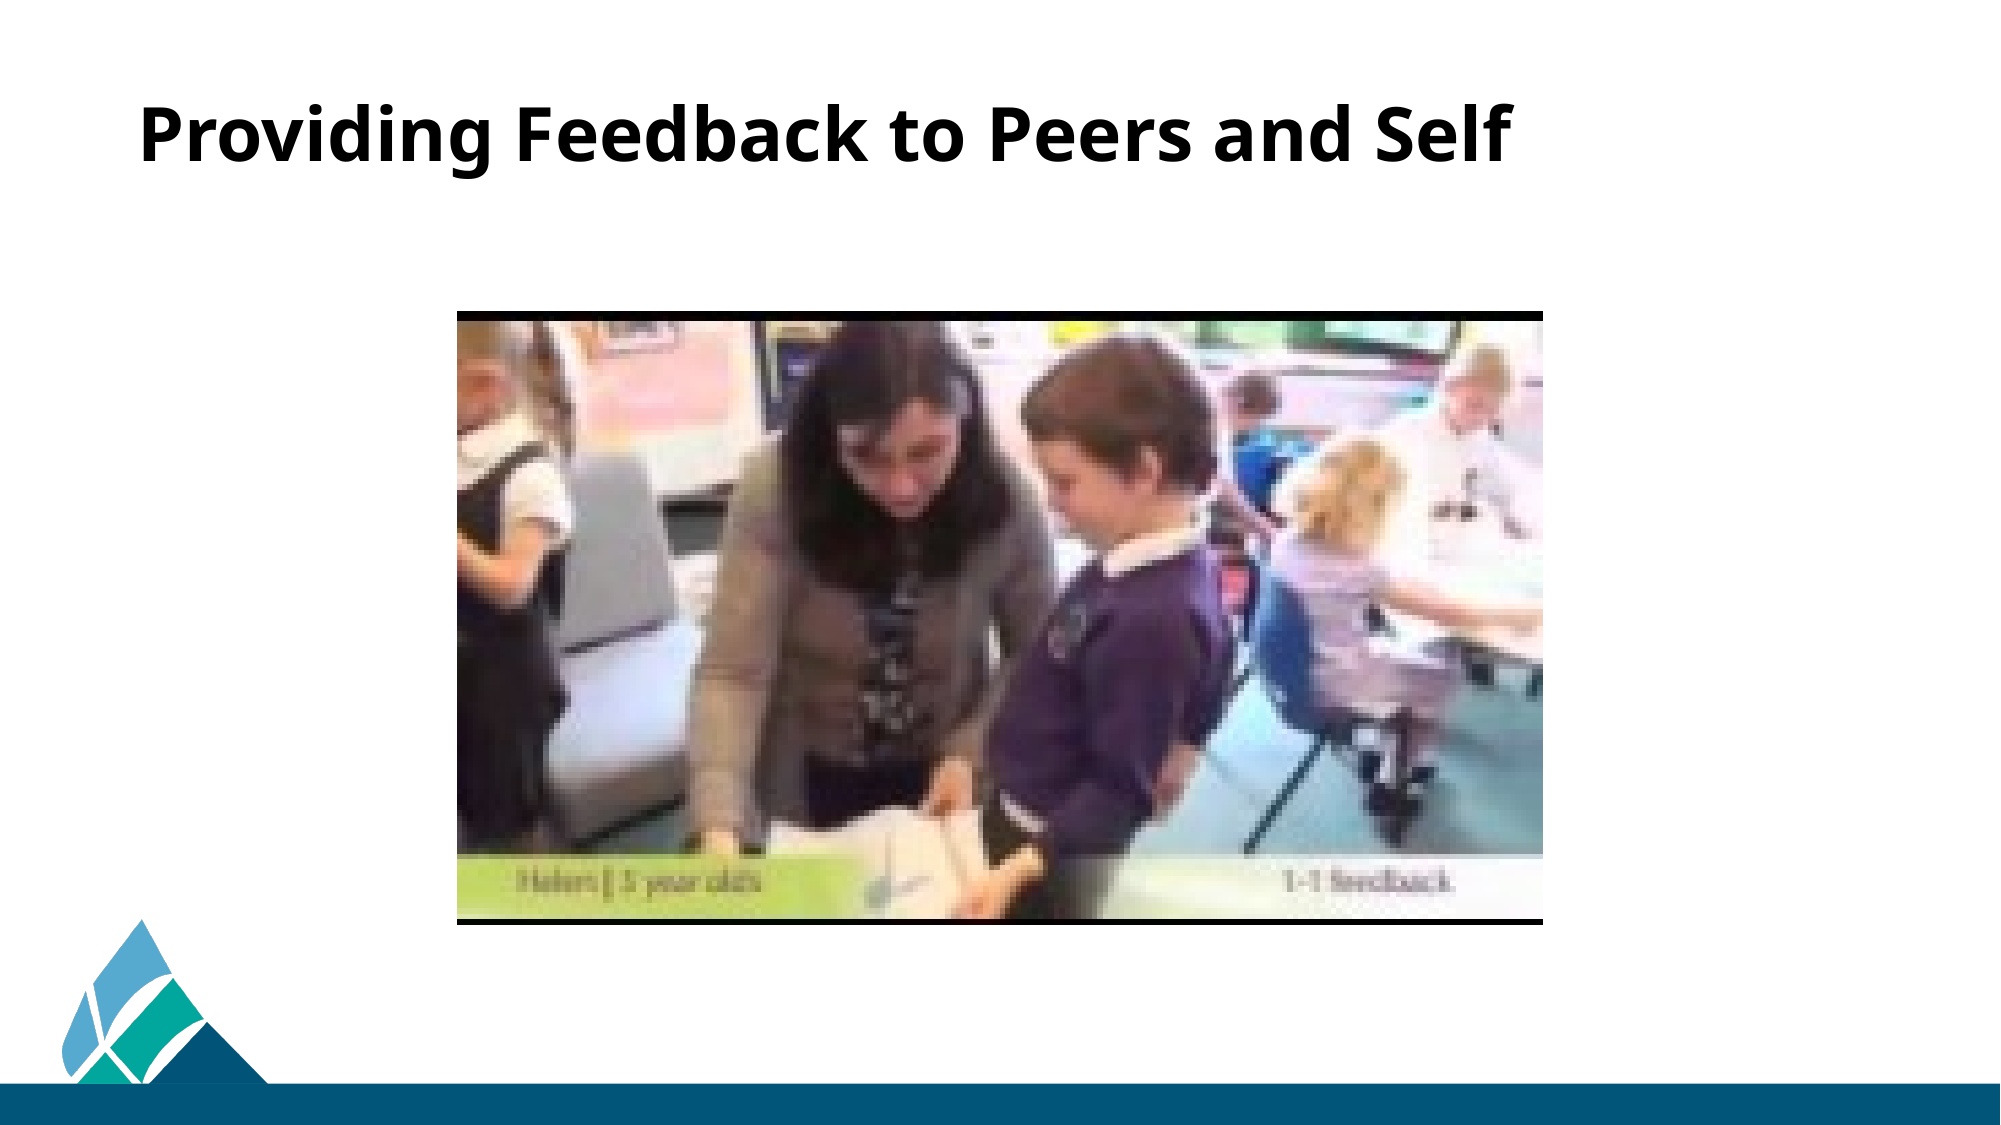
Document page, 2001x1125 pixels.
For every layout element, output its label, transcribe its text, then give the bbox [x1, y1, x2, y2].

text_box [456, 310, 1544, 925]
picture [62, 919, 268, 1083]
title Providing Feedback to Peers and Self [137, 59, 1863, 203]
